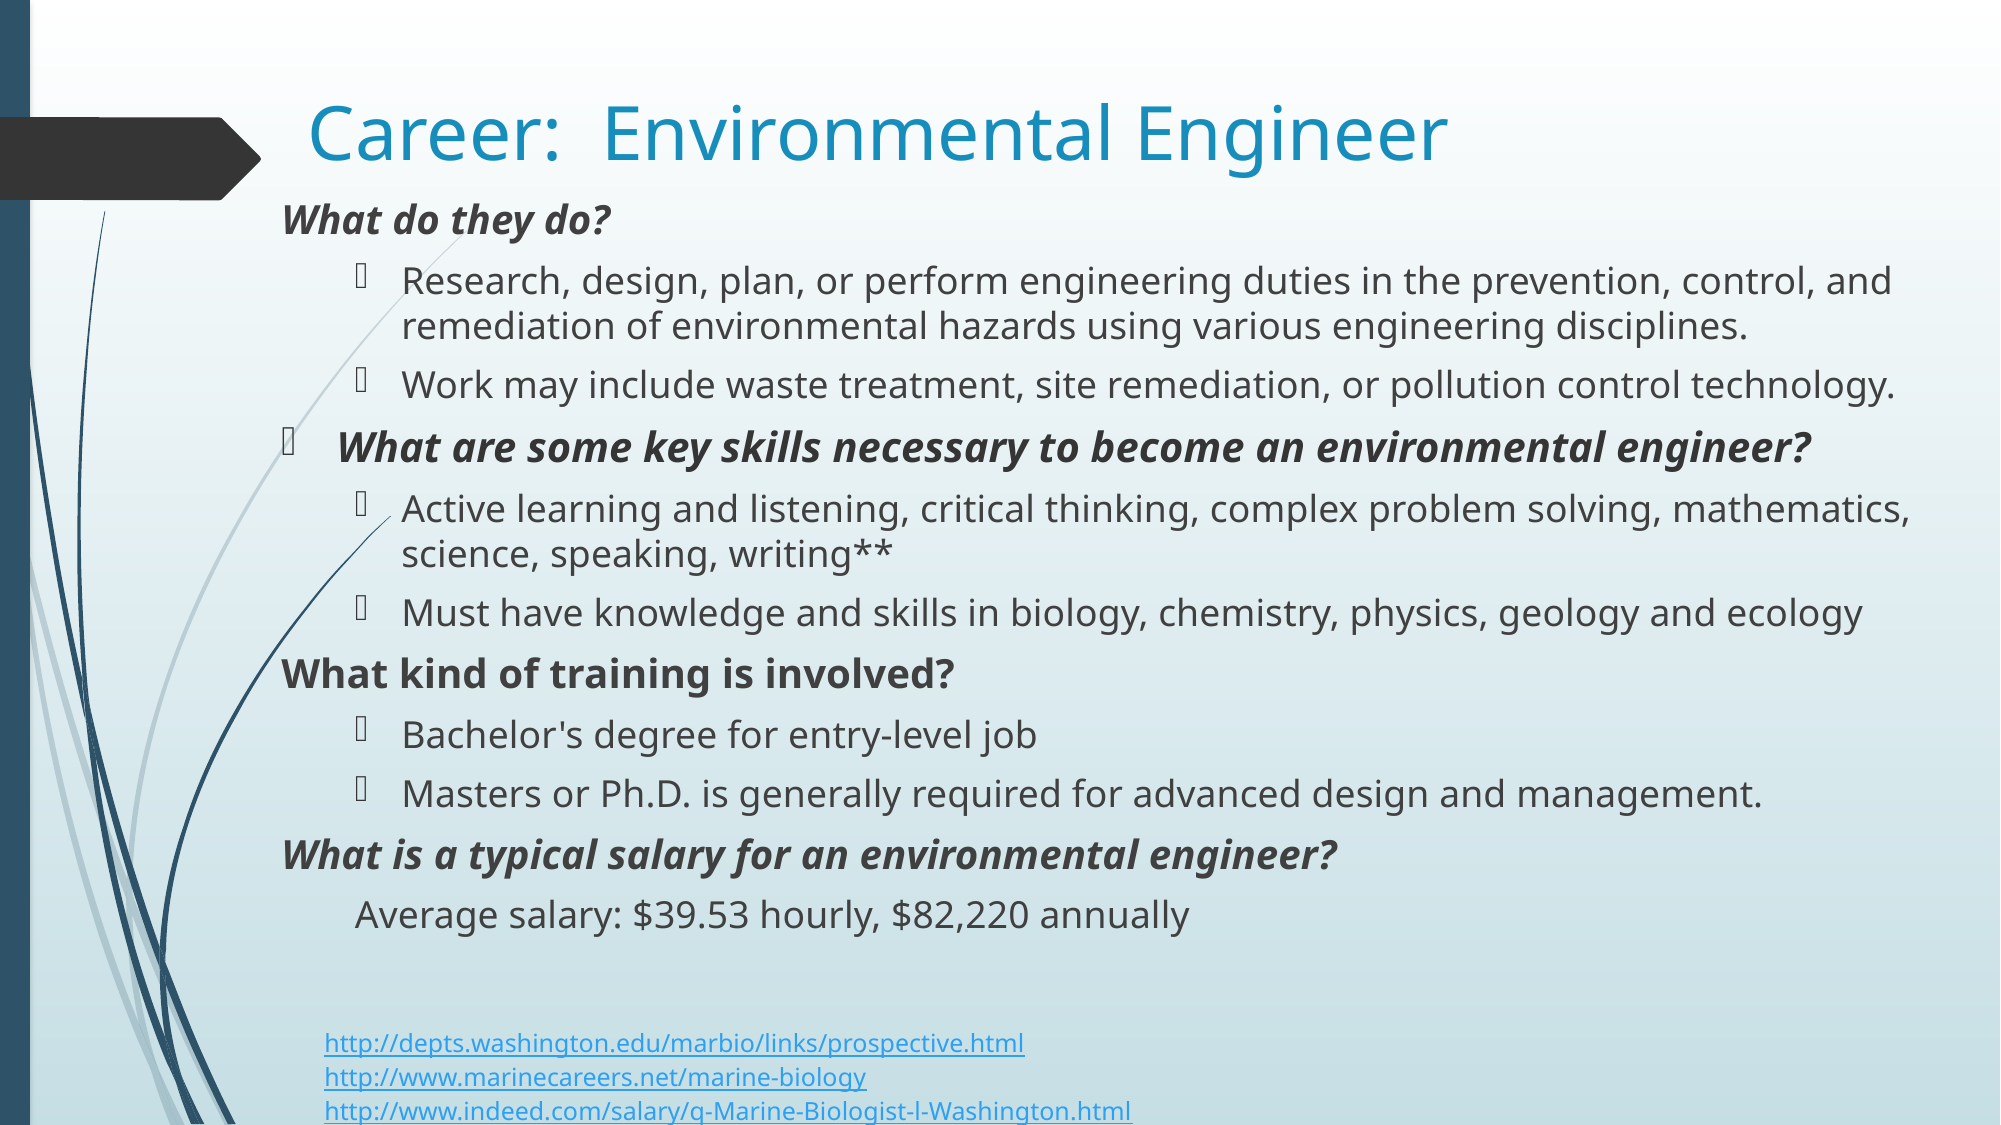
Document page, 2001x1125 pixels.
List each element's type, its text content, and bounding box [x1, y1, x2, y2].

title Career: Environmental Engineer [292, 78, 1871, 186]
list What do they do? Research, design, plan, or perform engineering duties in the prevention, control, and remediation of environmental hazards using various engineering disciplines. Work may include waste treatment, site remediation, or pollution control technology. What are some key skills necessary to become an environmental engineer? Active learning and listening, critical thinking, complex problem solving, mathematics, science, speaking, writing** Must have knowledge and skills in biology, chemistry, physics, geology and ecology What kind of training is involved? Bachelor's degree for entry-level job Masters or Ph.D. is generally required for advanced design and management. What is a typical salary for an environmental engineer? Average salary: $39.53 hourly, $82,220 annually [266, 186, 1931, 1021]
text_box http://depts.washington.edu/marbio/links/prospective.html http://www.marinecareers.net/marine-biology http://www.indeed.com/salary/q-Marine-Biologist-l-Washington.html [309, 1020, 1910, 1125]
